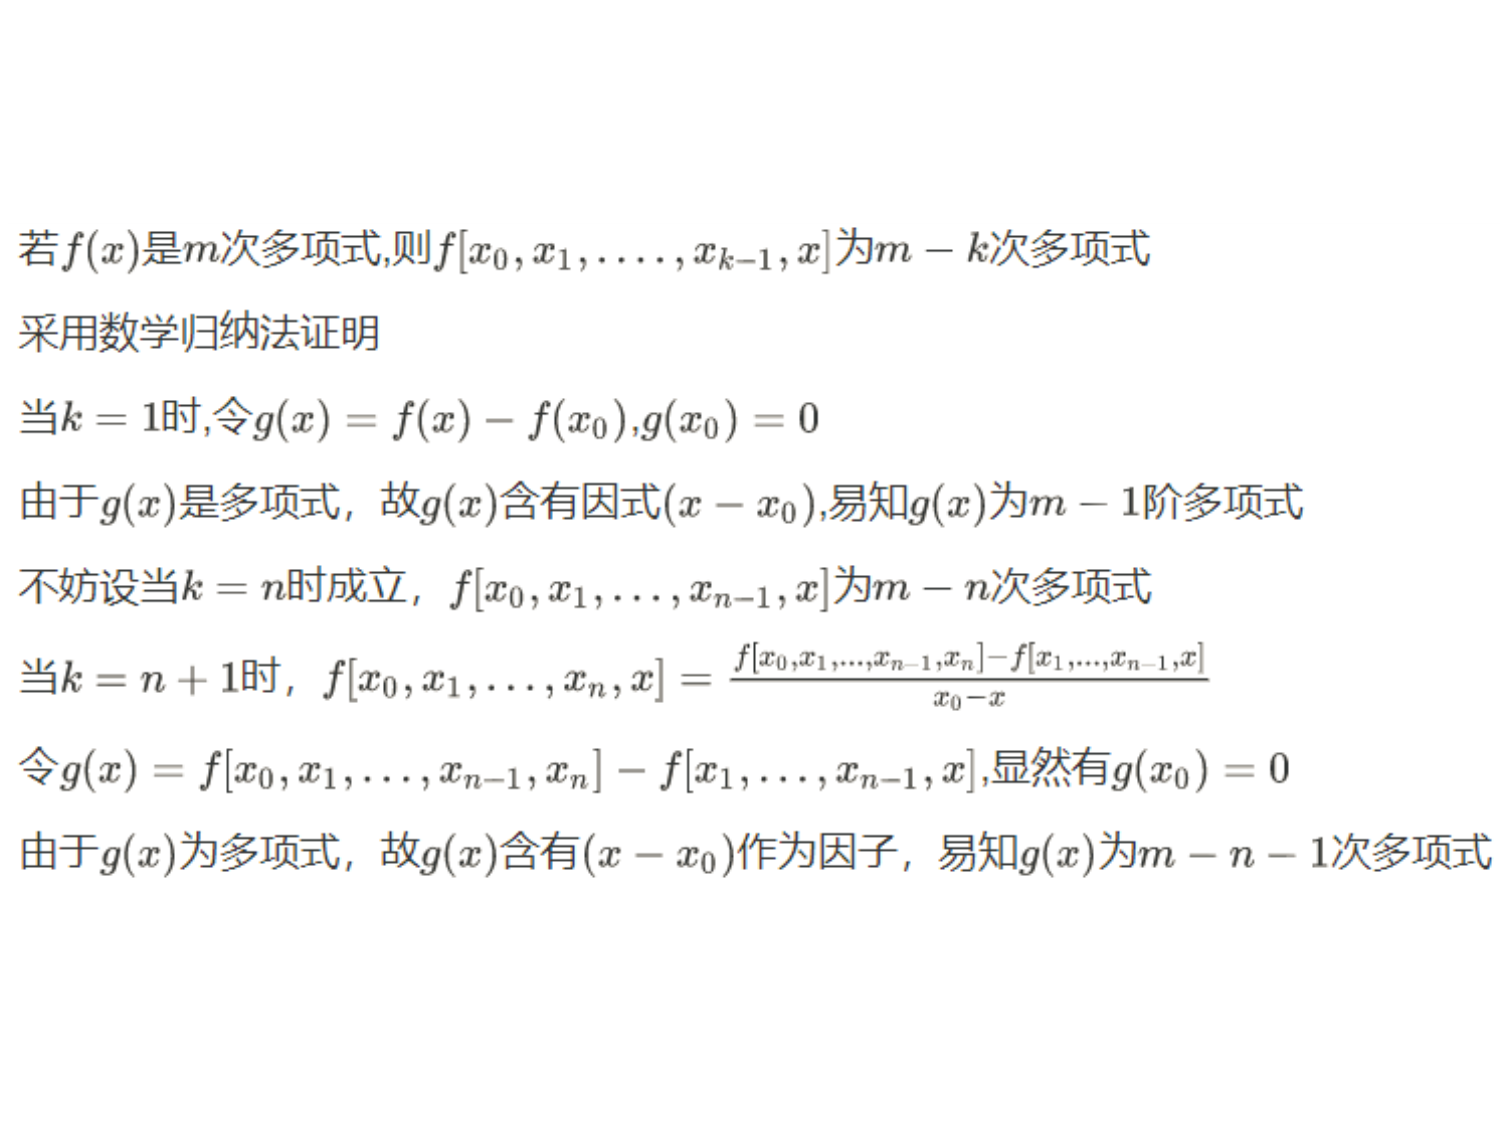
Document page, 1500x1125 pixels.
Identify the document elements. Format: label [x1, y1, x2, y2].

picture [8, 222, 1500, 891]
